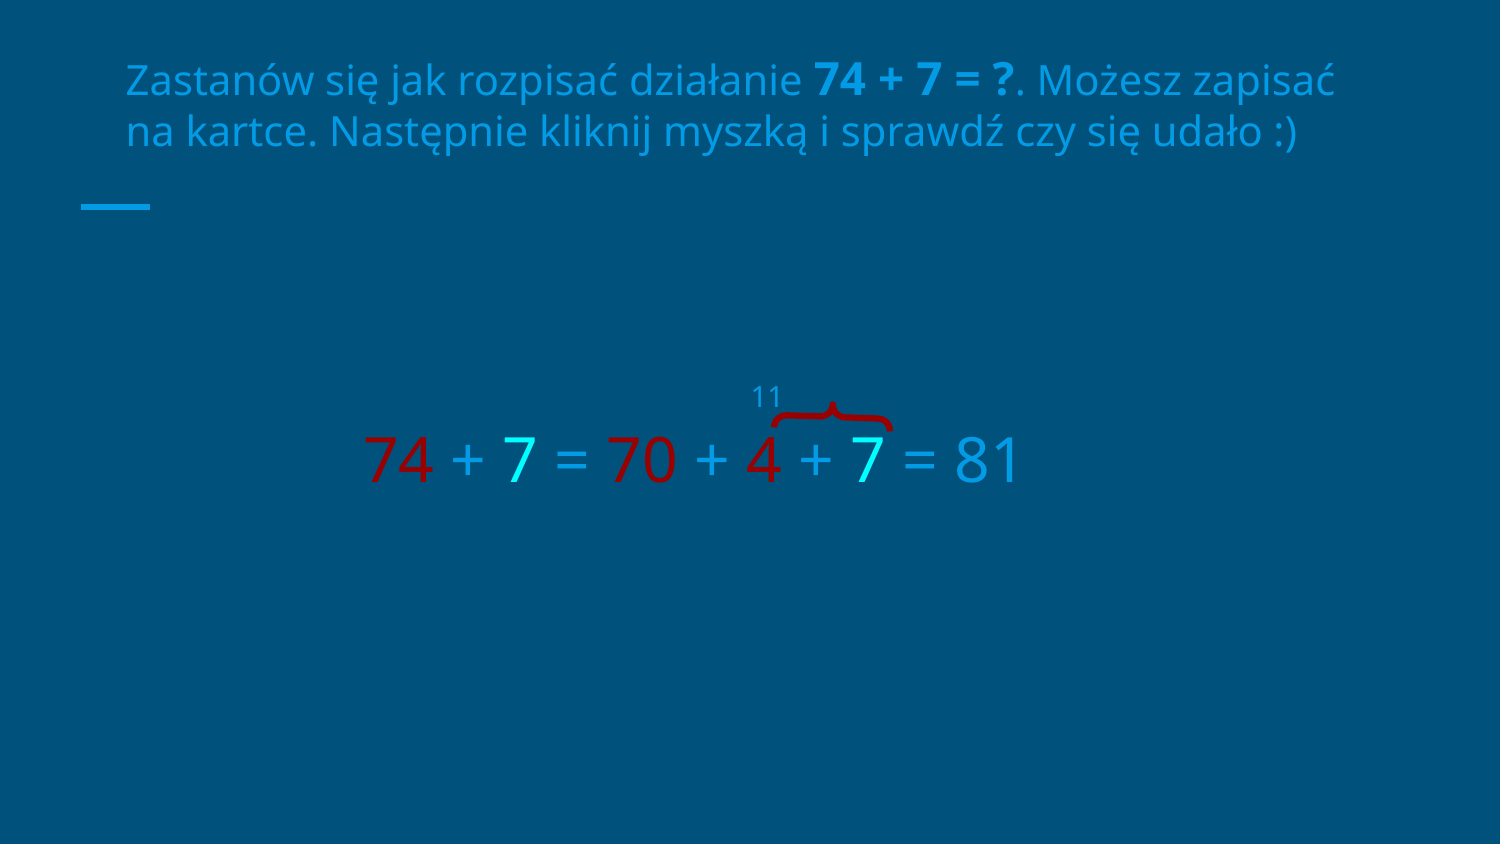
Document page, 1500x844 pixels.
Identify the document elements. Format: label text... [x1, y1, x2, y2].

text_box Zastanów się jak rozpisać działanie 74 + 7 = ?. Możesz zapisać na kartce. Następnie kliknij myszką i sprawdź czy się udało :) [110, 34, 1372, 209]
text_box 11 74 + 7 = 70 + 4 + 7 = 81 [143, 294, 1316, 524]
text_box [773, 404, 890, 432]
